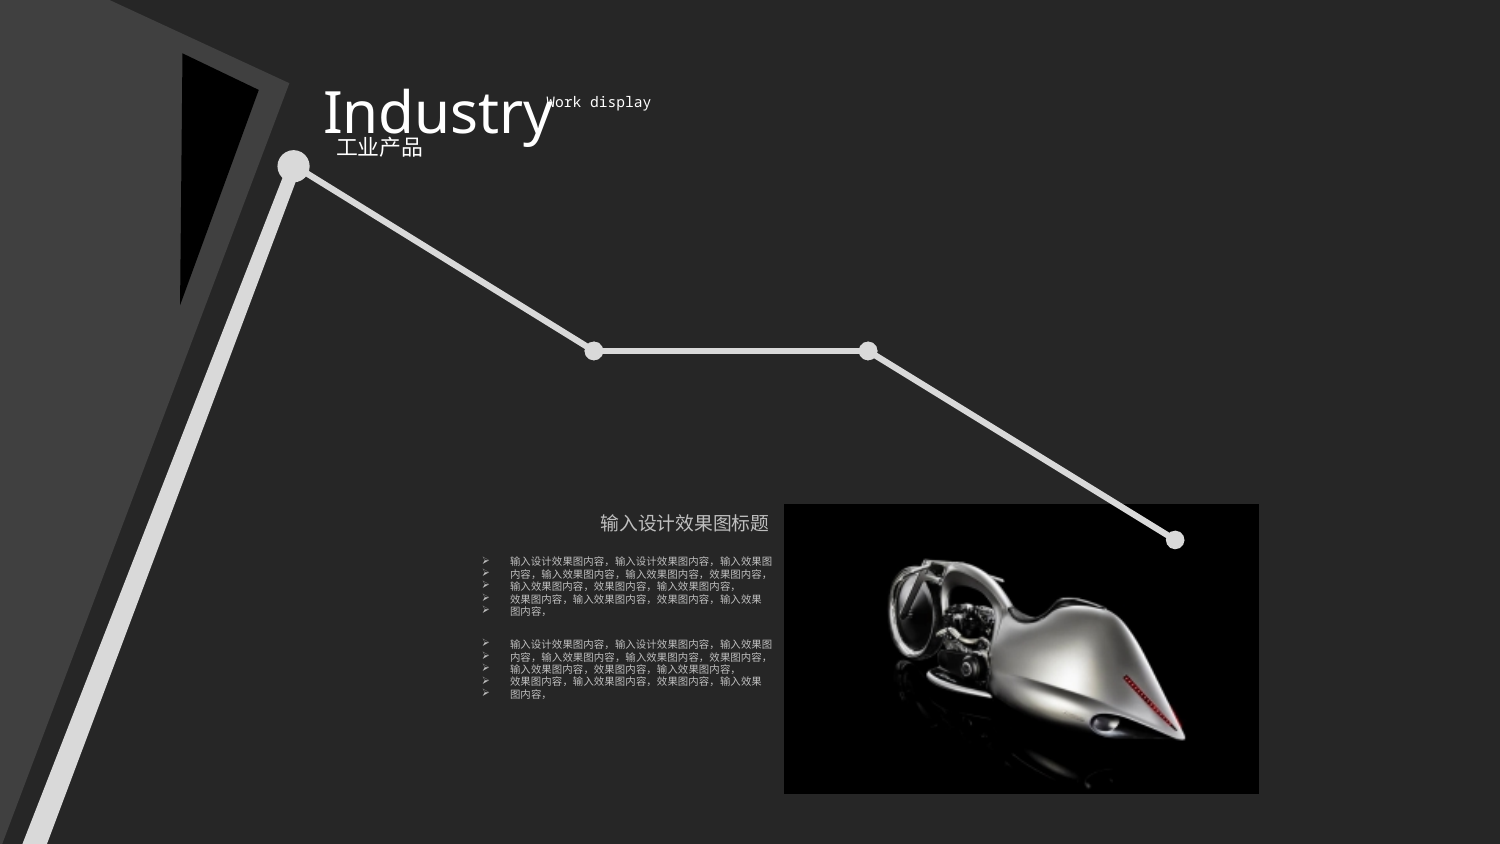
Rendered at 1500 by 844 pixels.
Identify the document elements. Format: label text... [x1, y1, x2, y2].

text_box Industry [308, 67, 569, 152]
picture [784, 504, 1259, 795]
text_box 输入设计效果图标题 [585, 504, 771, 542]
text_box [275, 148, 305, 180]
text_box [177, 51, 261, 308]
text_box [582, 152, 1274, 809]
text_box [281, 225, 856, 504]
text_box 输入设计效果图内容，输入设计效果图内容，输入效果图 内容，输入效果图内容，输入效果图内容，效果图内容， 输入效果图内容，效果图内容，输入效果图内容， 效果图内容，输入效果图内容，效果图内容，输入效果 图内容， [467, 548, 771, 630]
text_box [5, 0, 1500, 844]
text_box [20, 179, 281, 844]
text_box 输入设计效果图内容，输入设计效果图内容，输入效果图 内容，输入效果图内容，输入效果图内容，效果图内容， 输入效果图内容，效果图内容，输入效果图内容， 效果图内容，输入效果图内容，效果图内容，输入效果 图内容， [467, 630, 771, 798]
text_box 工业产品 [321, 126, 582, 152]
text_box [294, 165, 595, 352]
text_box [867, 350, 1176, 541]
text_box [0, 0, 292, 844]
text_box Work display [569, 85, 667, 118]
